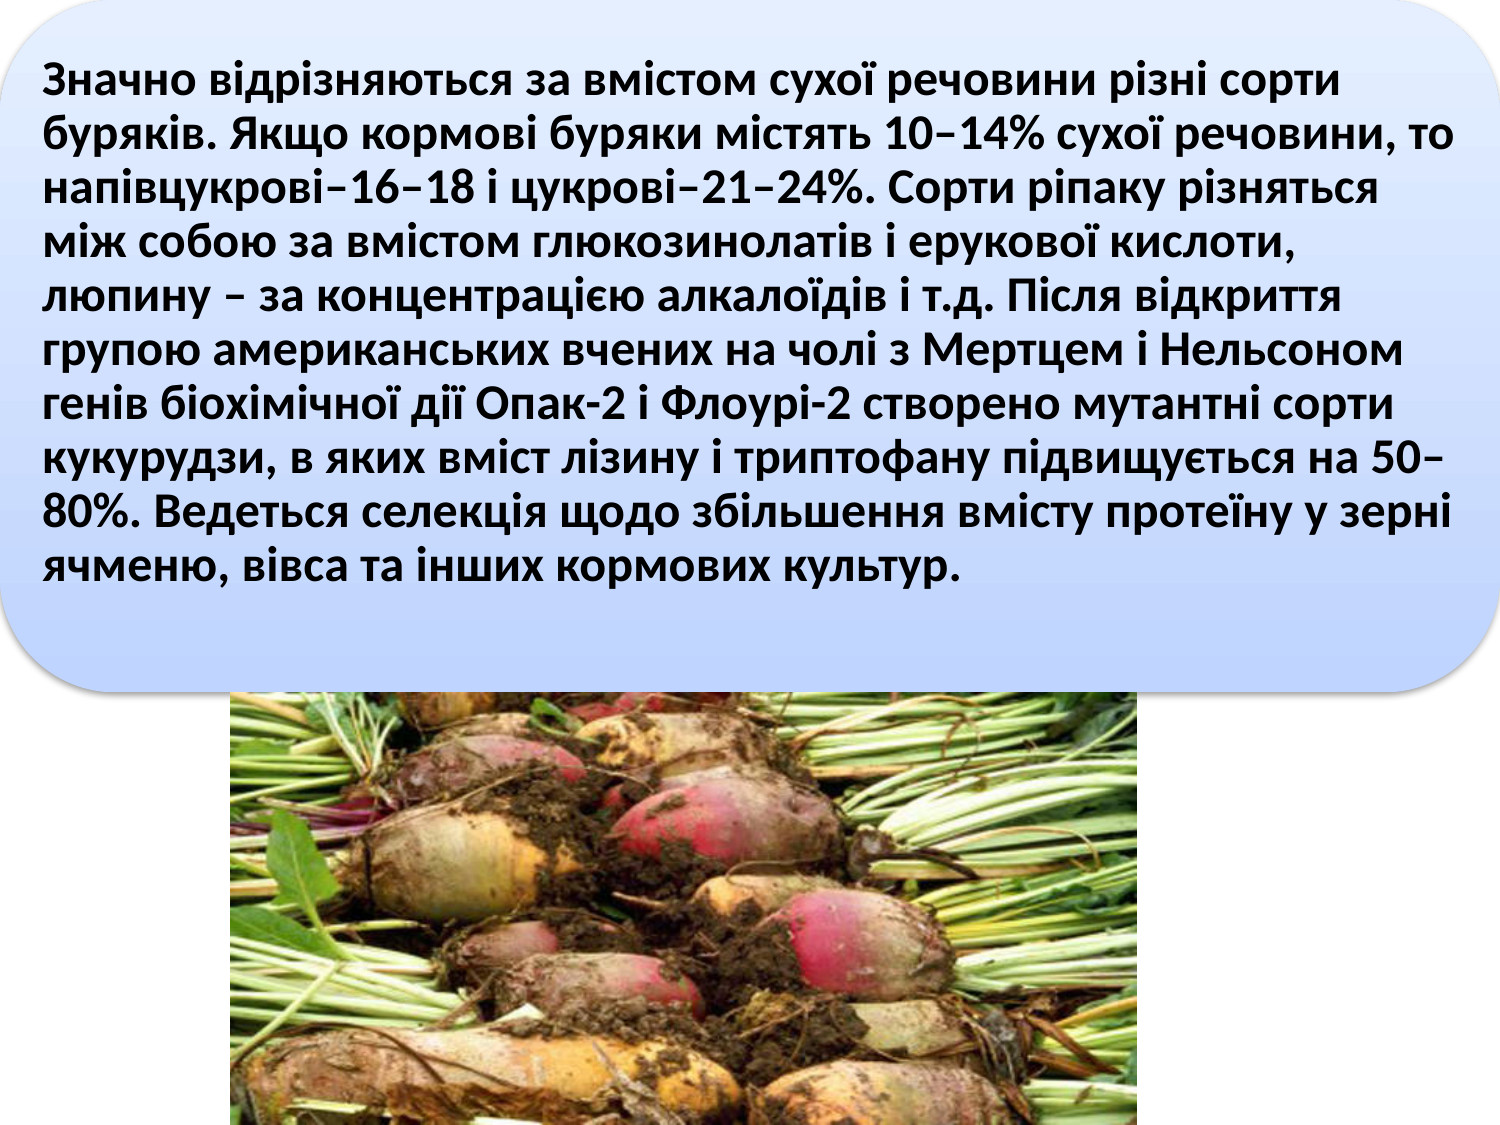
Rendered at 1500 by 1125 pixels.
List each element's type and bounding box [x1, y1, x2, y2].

picture [229, 692, 1137, 1125]
text_box [0, 0, 1500, 740]
